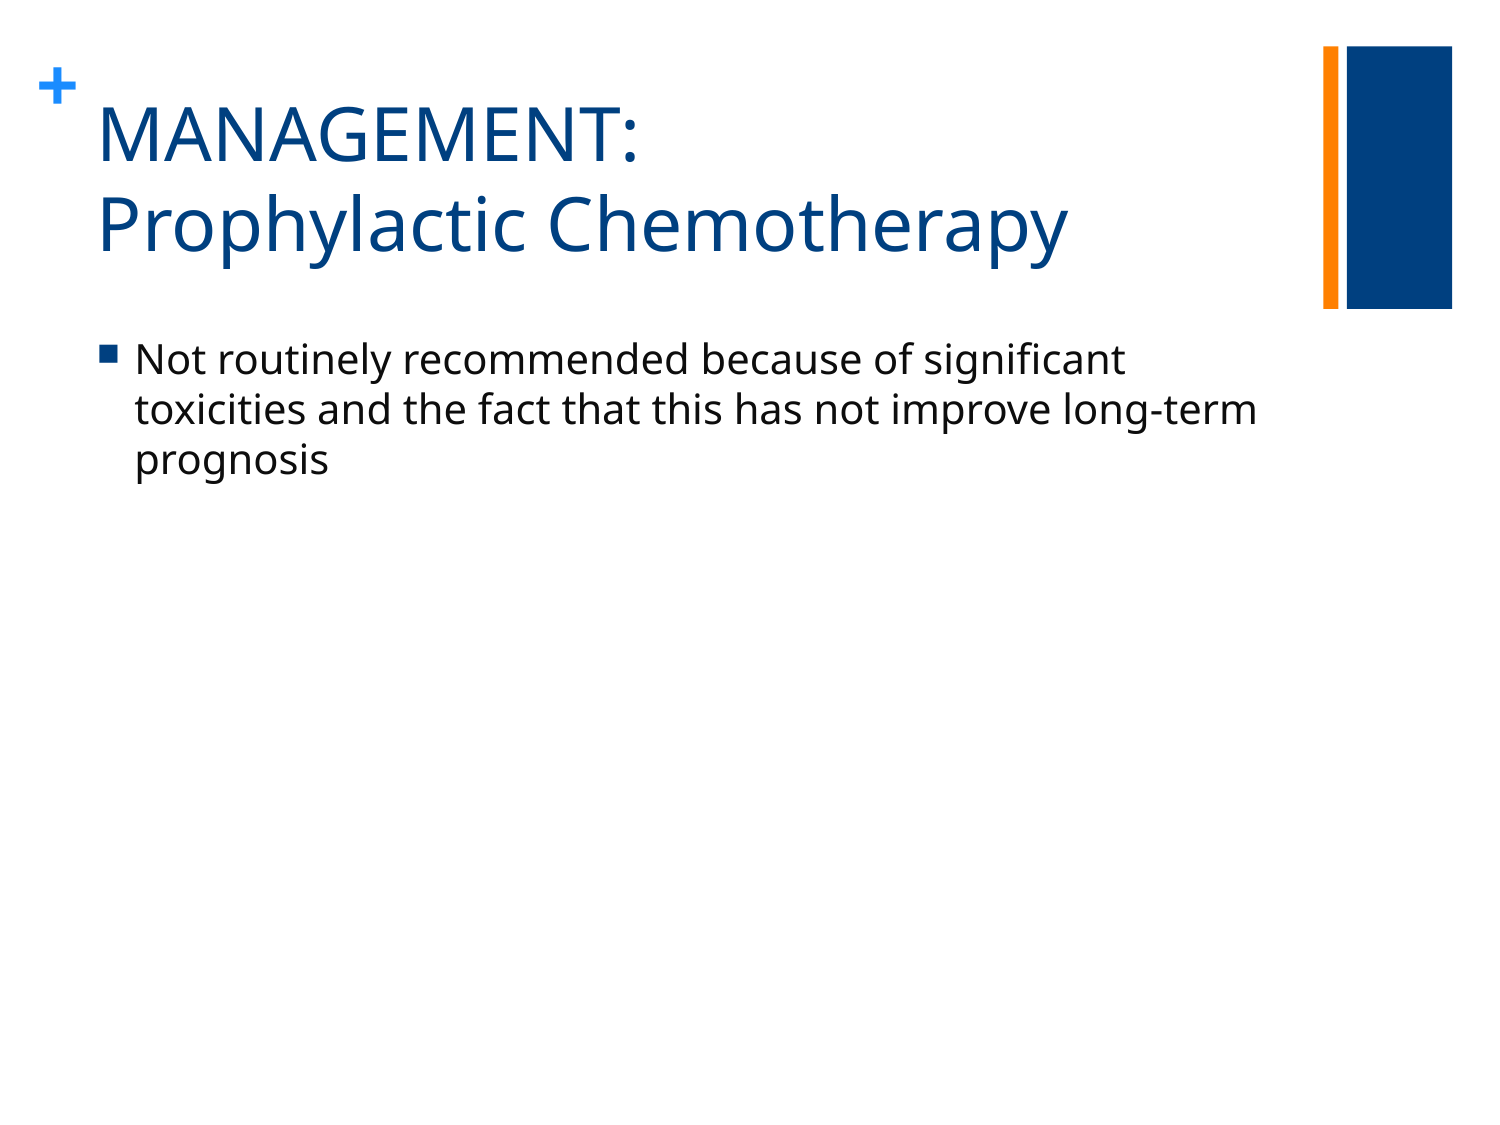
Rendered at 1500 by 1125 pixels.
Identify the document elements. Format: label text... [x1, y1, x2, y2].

title MANAGEMENT: Prophylactic Chemotherapy [81, 79, 1322, 263]
list Not routinely recommended because of significant toxicities and the fact that this has not improve long-term prognosis [81, 324, 1322, 1005]
